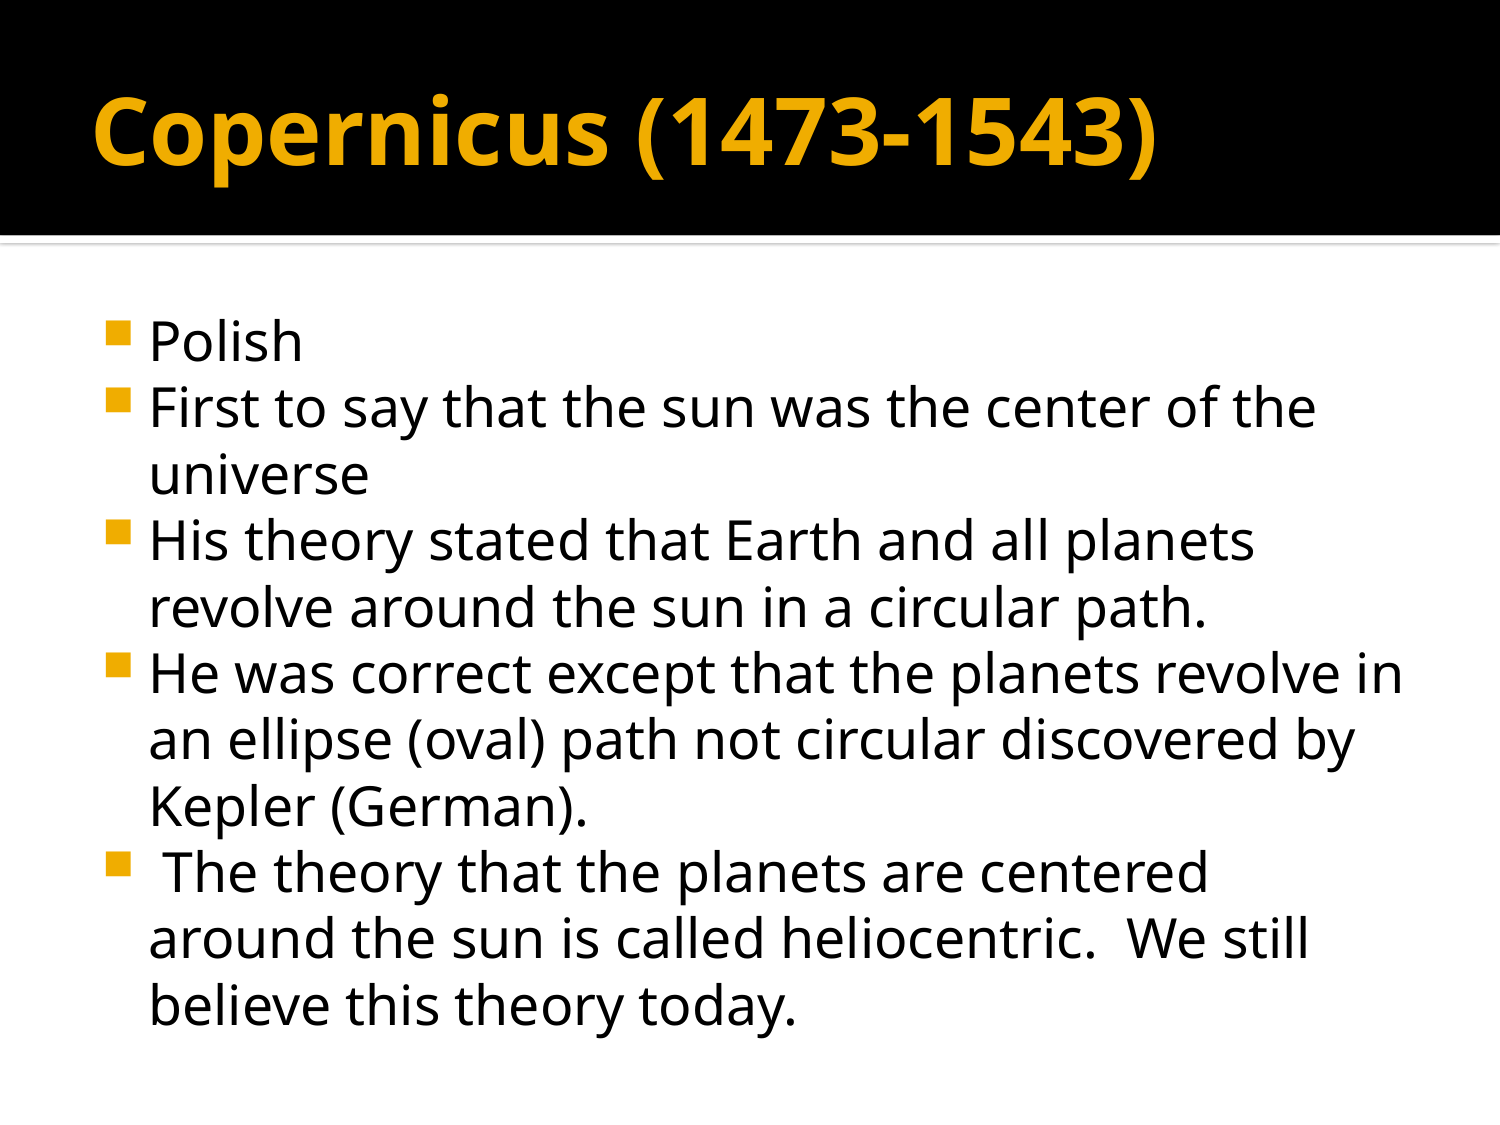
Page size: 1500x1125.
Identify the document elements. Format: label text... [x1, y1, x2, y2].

title Copernicus (1473-1543) [75, 25, 1425, 231]
list Polish First to say that the sun was the center of the universe His theory stated that Earth and all planets revolve around the sun in a circular path. He was correct except that the planets revolve in an ellipse (oval) path not circular discovered by Kepler (German). The theory that the planets are centered around the sun is called heliocentric. We still believe this theory today. [75, 291, 1425, 1050]
